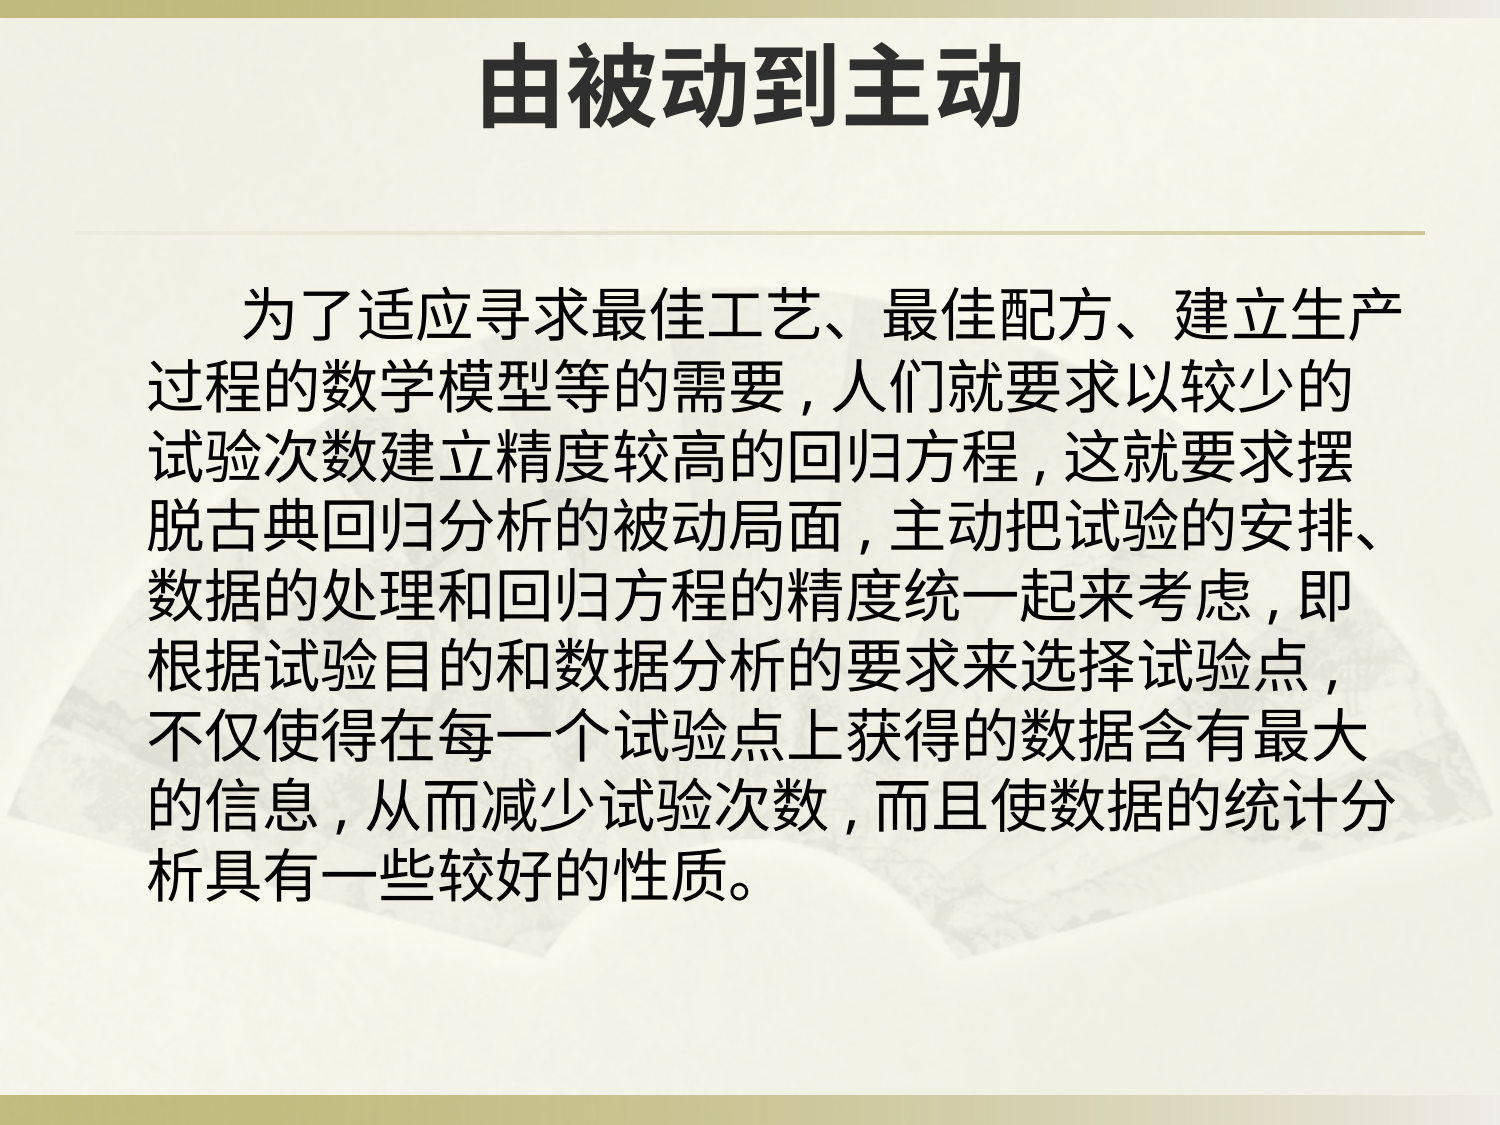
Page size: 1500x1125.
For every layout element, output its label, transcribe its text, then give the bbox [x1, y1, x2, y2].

list 为了适应寻求最佳工艺、最佳配方、建立生产过程的数学模型等的需要,人们就要求以较少的试验次数建立精度较高的回归方程,这就要求摆脱古典回归分析的被动局面,主动把试验的安排、数据的处理和回归方程的精度统一起来考虑,即根据试验目的和数据分析的要求来选择试验点,不仅使得在每一个试验点上获得的数据含有最大的信息,从而减少试验次数,而且使数据的统计分析具有一些较好的性质。 [75, 262, 1425, 1032]
title 由被动到主动 [75, 45, 1425, 233]
